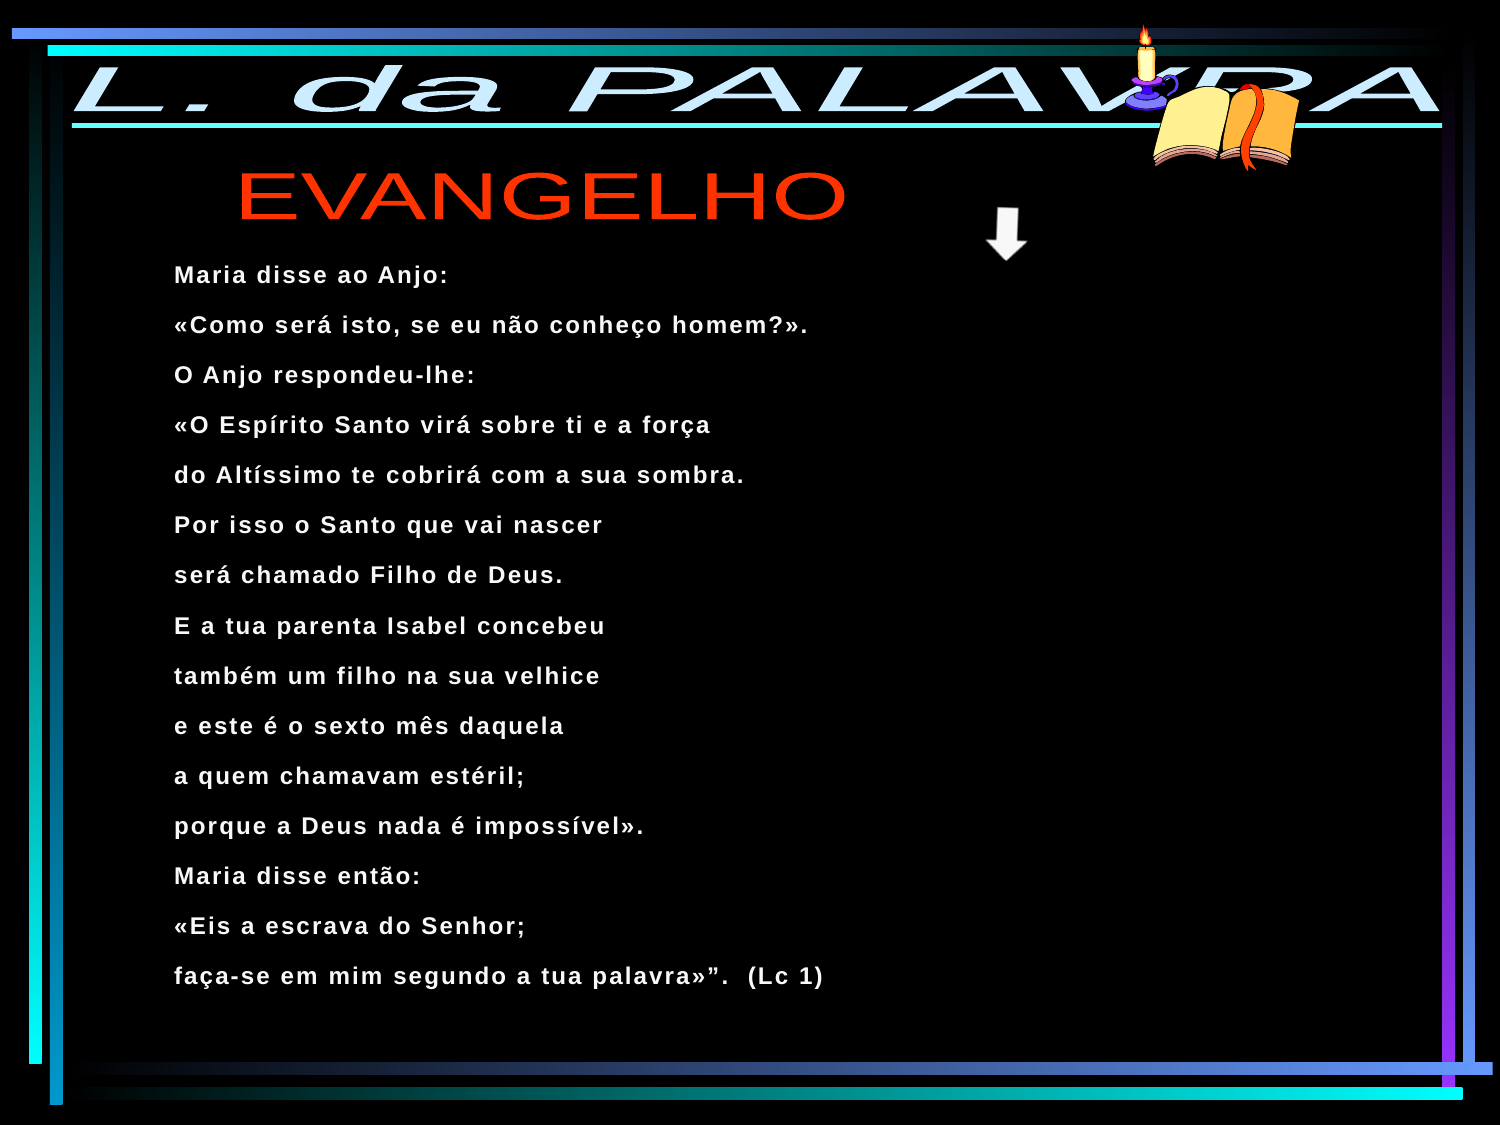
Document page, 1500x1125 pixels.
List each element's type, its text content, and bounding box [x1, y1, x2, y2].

text_box Maria disse ao Anjo: «Como será isto, se eu não conheço homem?». O Anjo respondeu-lhe: «O Espírito Santo virá sobre ti e a força do Altíssimo te cobrirá com a sua sombra. Por isso o Santo que vai nascer será chamado Filho de Deus. E a tua parenta Isabel concebeu também um filho na sua velhice e este é o sexto mês daquela a quem chamavam estéril; porque a Deus nada é impossível». Maria disse então: «Eis a escrava do Senhor; faça-se em mim segundo a tua palavra»”. (Lc 1) [159, 247, 1305, 1013]
picture [974, 196, 1042, 266]
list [1124, 18, 1306, 174]
